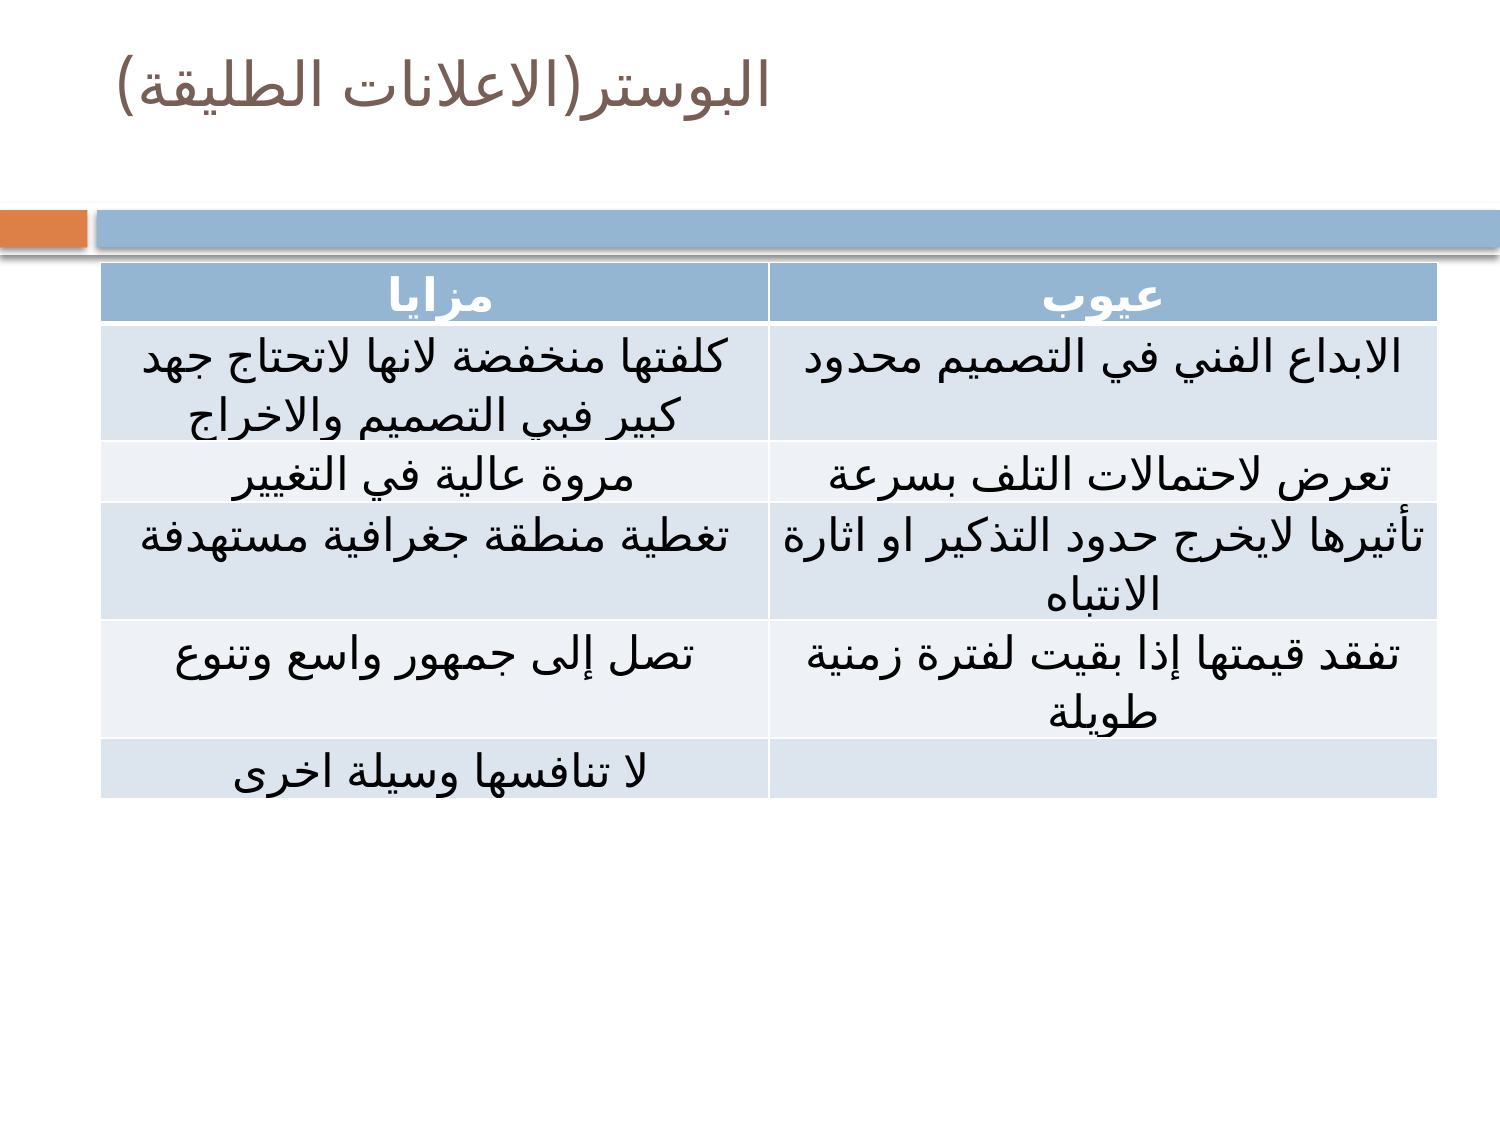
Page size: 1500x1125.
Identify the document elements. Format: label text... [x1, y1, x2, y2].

table_cell الابداع الفني في التصميم محدود [770, 326, 1437, 440]
table_header مزايا [101, 263, 768, 321]
table_header عيوب [770, 263, 1437, 321]
table_cell كلفتها منخفضة لانها لاتحتاج جهد كبير فبي التصميم والاخراج [101, 326, 768, 440]
table_cell مروة عالية في التغيير [101, 442, 768, 501]
table_cell تأثيرها لايخرج حدود التذكير او اثارة الانتباه [770, 503, 1437, 619]
title البوستر(الاعلانات الطليقة) [100, 37, 1438, 200]
table_cell تغطية منطقة جغرافية مستهدفة [101, 503, 768, 619]
table_cell تصل إلى جمهور واسع وتنوع [101, 621, 768, 737]
table_cell تعرض لاحتمالات التلف بسرعة [770, 442, 1437, 501]
table_cell تفقد قيمتها إذا بقيت لفترة زمنية طويلة [770, 621, 1437, 737]
table_cell [770, 739, 1437, 798]
table_cell لا تنافسها وسيلة اخرى [101, 739, 768, 798]
